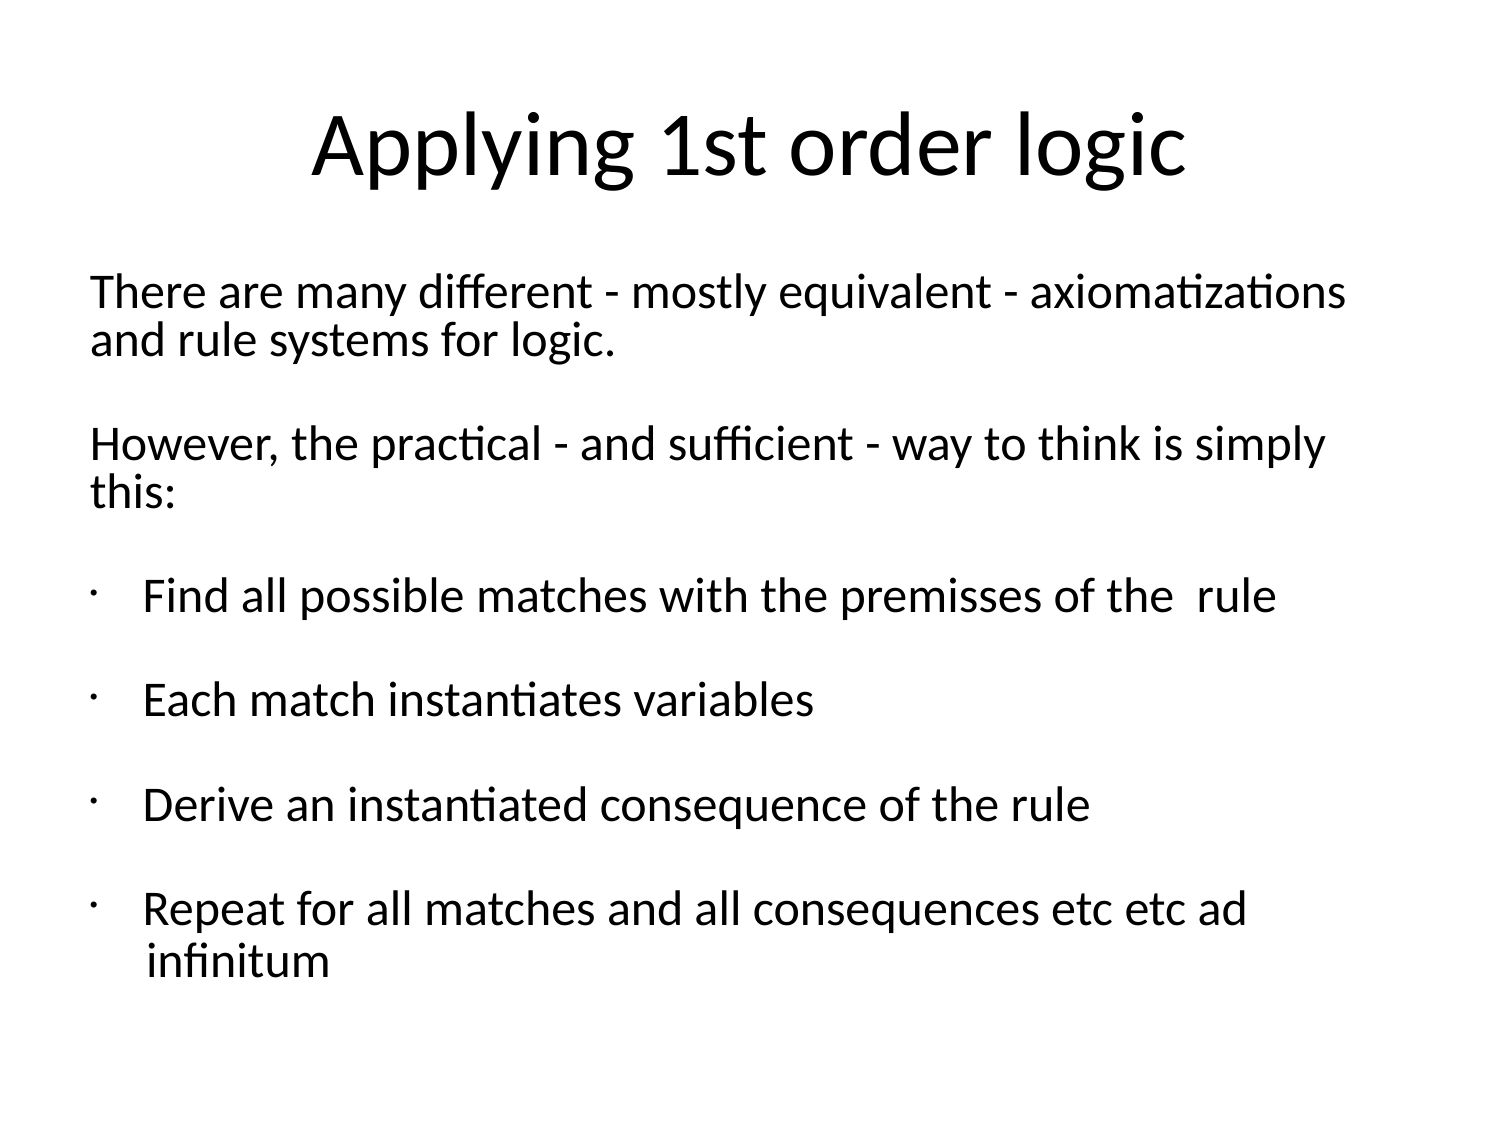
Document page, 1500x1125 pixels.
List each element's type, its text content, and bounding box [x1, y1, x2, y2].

title Applying 1st order logic [75, 45, 1425, 233]
text_box There are many different - mostly equivalent - axiomatizations and rule systems for logic. However, the practical - and sufficient - way to think is simply this: Find all possible matches with the premisses of the rule Each match instantiates variables Derive an instantiated consequence of the rule Repeat for all matches and all consequences etc etc ad infinitum [74, 262, 1425, 1005]
